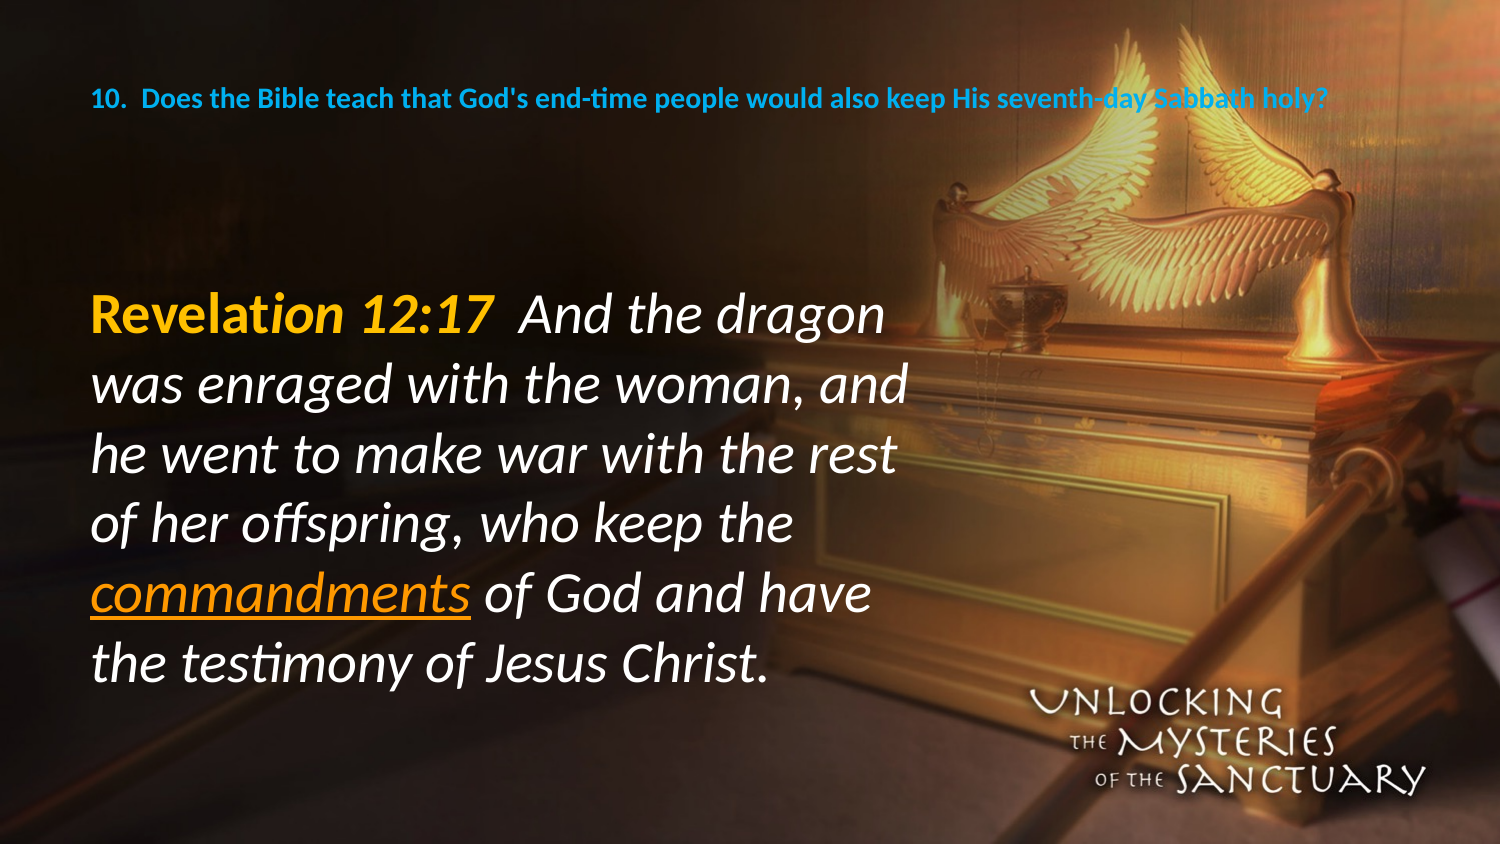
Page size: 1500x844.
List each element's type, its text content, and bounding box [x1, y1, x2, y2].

list Revelation 12:17 And the dragon was enraged with the woman, and he went to make war with the rest of her offspring, who keep the commandments of God and have the testimony of Jesus Christ. [75, 267, 949, 754]
title 10. Does the Bible teach that God's end-time people would also keep His seventh-day Sabbath holy? [75, 33, 1425, 175]
picture [0, 0, 1500, 844]
